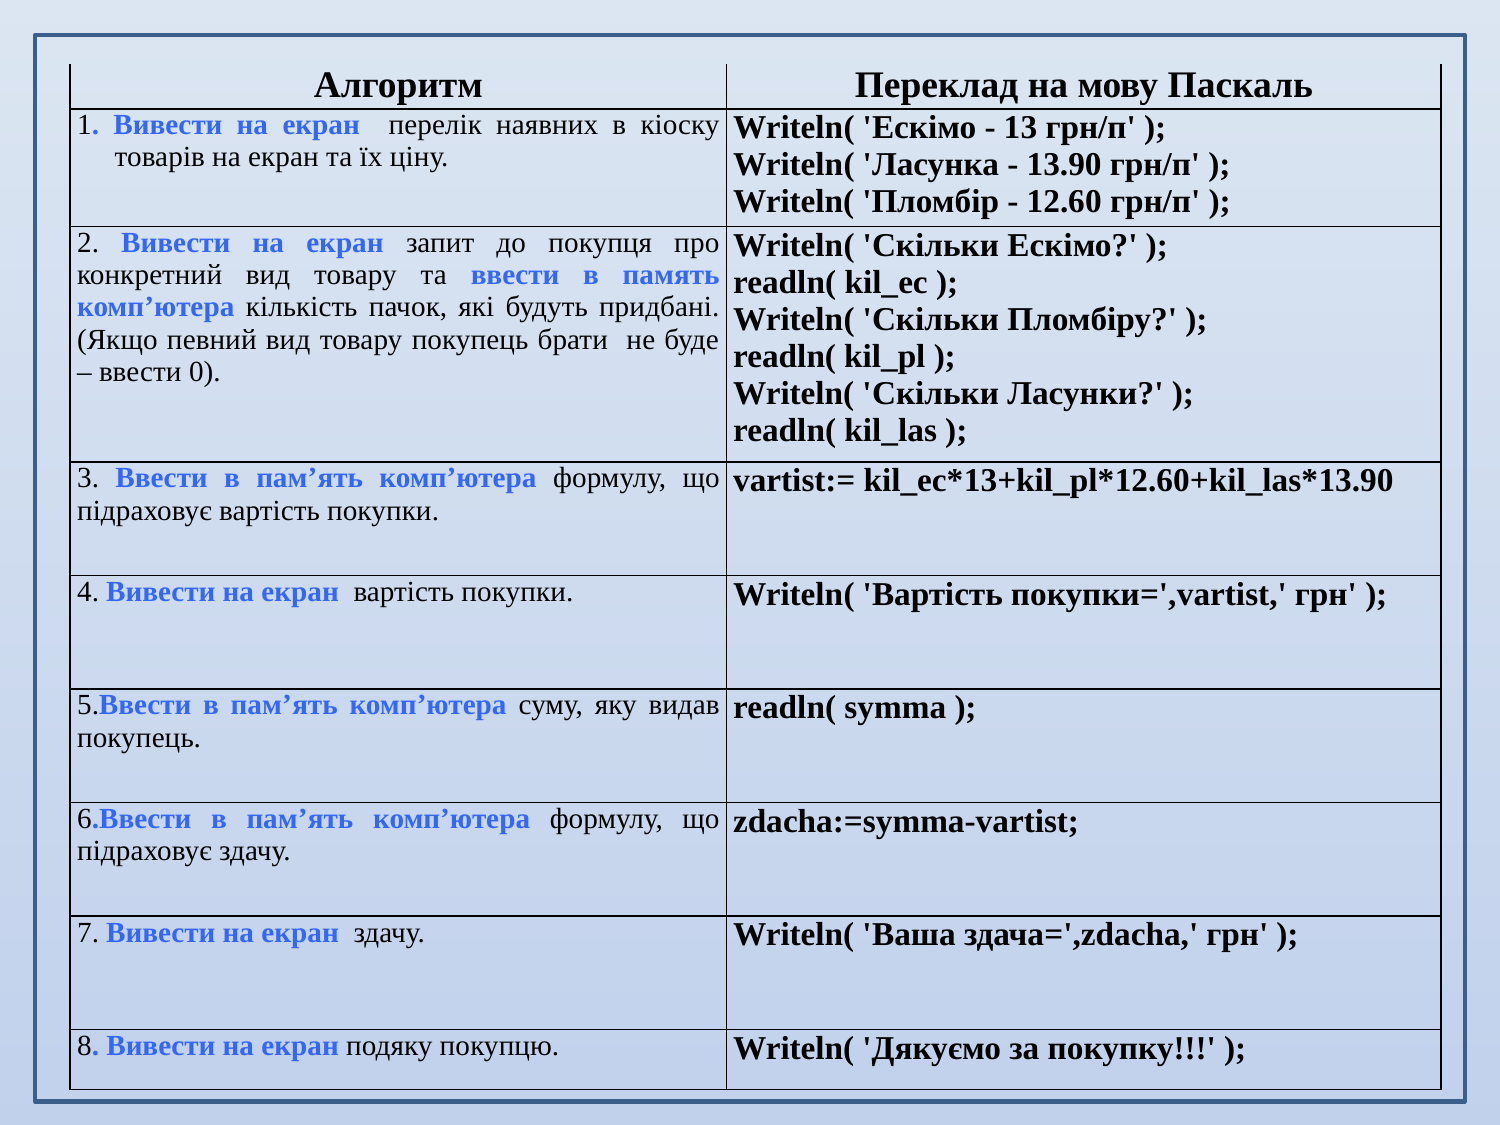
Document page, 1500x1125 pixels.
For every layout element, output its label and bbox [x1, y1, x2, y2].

text_box [33, 33, 1467, 1104]
